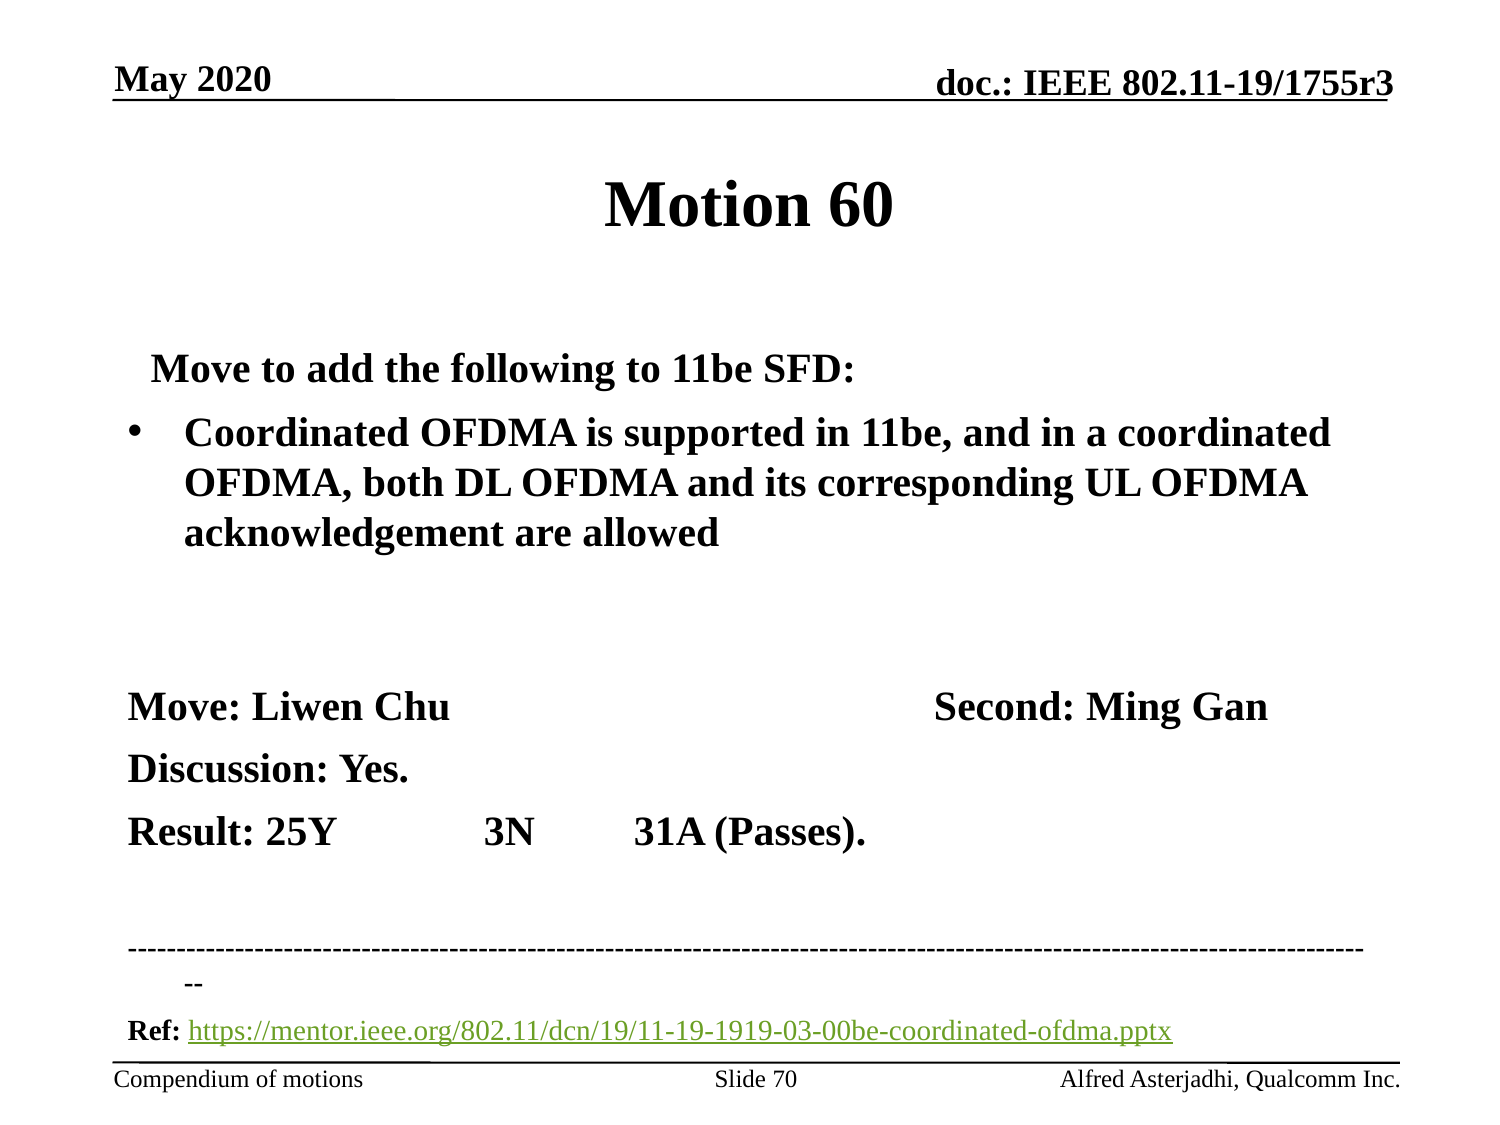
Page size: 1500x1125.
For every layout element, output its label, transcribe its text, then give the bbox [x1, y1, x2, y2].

footer Alfred Asterjadhi, Qualcomm Inc. [878, 1061, 1402, 1093]
title Motion 60 [112, 112, 1388, 288]
list Move to add the following to 11be SFD: Coordinated OFDMA is supported in 11be, and in a coordinated OFDMA, both DL OFDMA and its corresponding UL OFDMA acknowledgement are allowed Move: Liwen Chu Second: Ming Gan Discussion: Yes. Result: 25Y 3N 31A (Passes). --------------------------------------------------------------------------------------------------------------------------------- Ref: https://mentor.ieee.org/802.11/dcn/19/11-19-1919-03-00be-coordinated-ofdma.pptx [112, 324, 1388, 1051]
slide_number Slide 70 [712, 1061, 800, 1123]
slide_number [114, 54, 423, 100]
